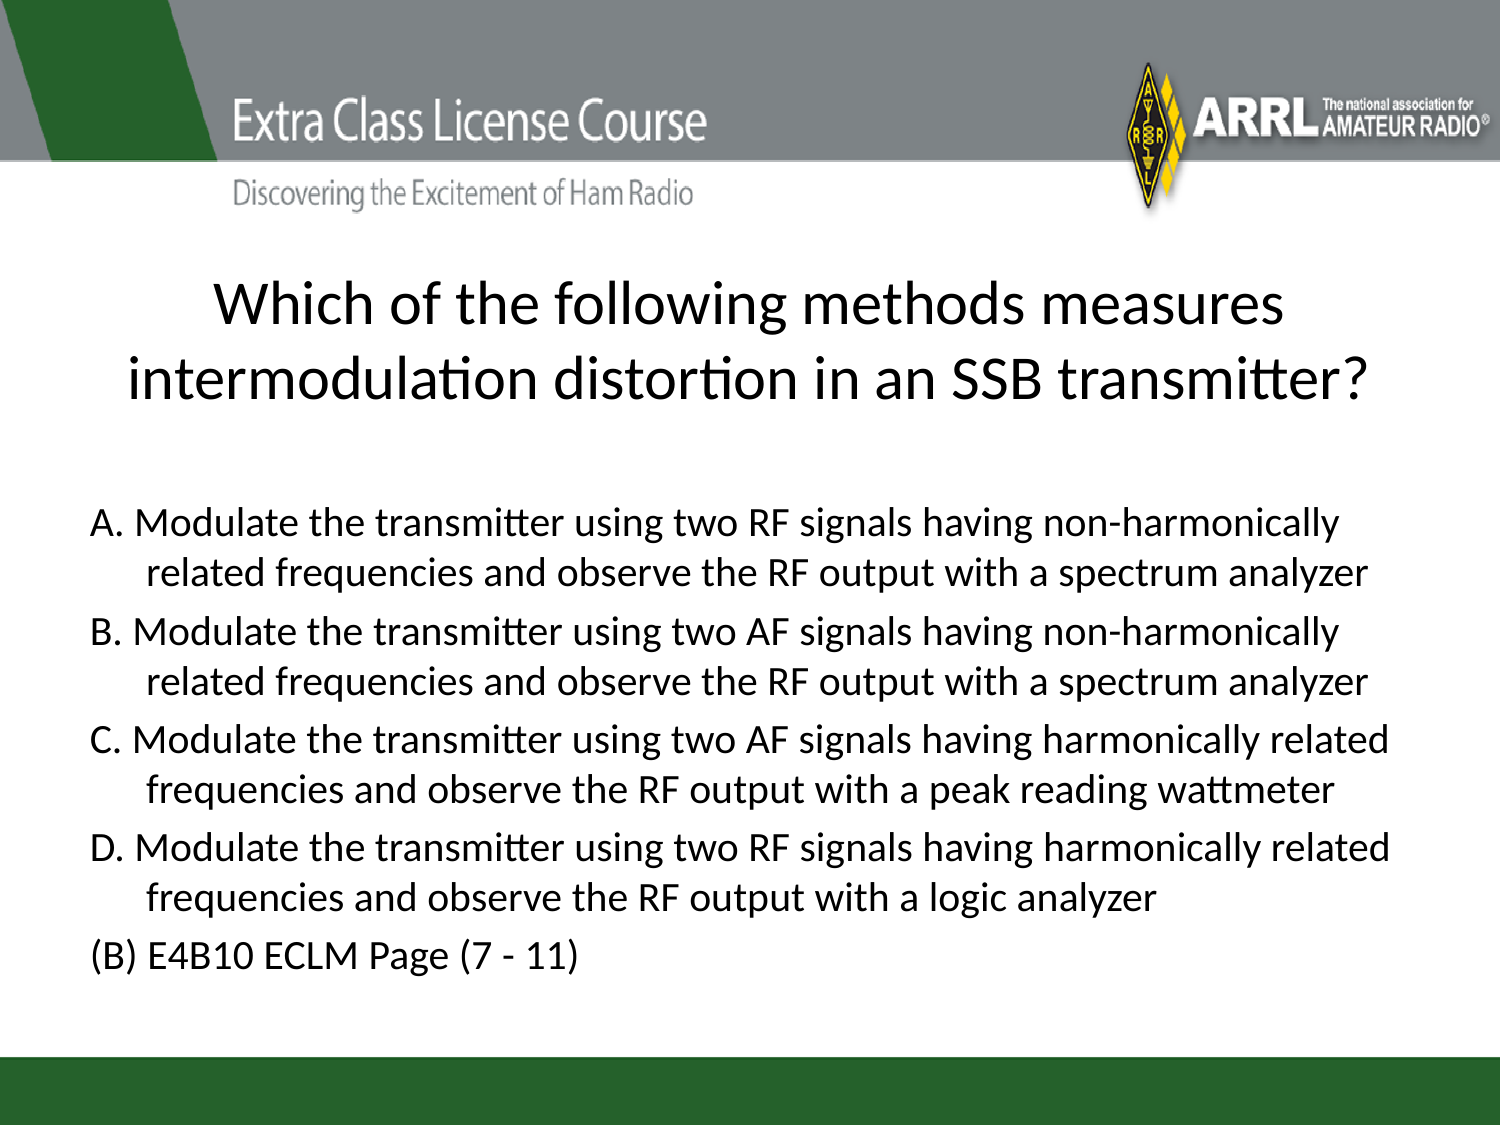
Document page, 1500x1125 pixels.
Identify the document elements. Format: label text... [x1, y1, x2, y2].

list A. Modulate the transmitter using two RF signals having non-harmonically related frequencies and observe the RF output with a spectrum analyzer B. Modulate the transmitter using two AF signals having non-harmonically related frequencies and observe the RF output with a spectrum analyzer C. Modulate the transmitter using two AF signals having harmonically related frequencies and observe the RF output with a peak reading wattmeter D. Modulate the transmitter using two RF signals having harmonically related frequencies and observe the RF output with a logic analyzer (B) E4B10 ECLM Page (7 - 11) [75, 487, 1425, 1005]
title Which of the following methods measures intermodulation distortion in an SSB transmitter? [75, 254, 1425, 435]
picture [0, 0, 1500, 1125]
